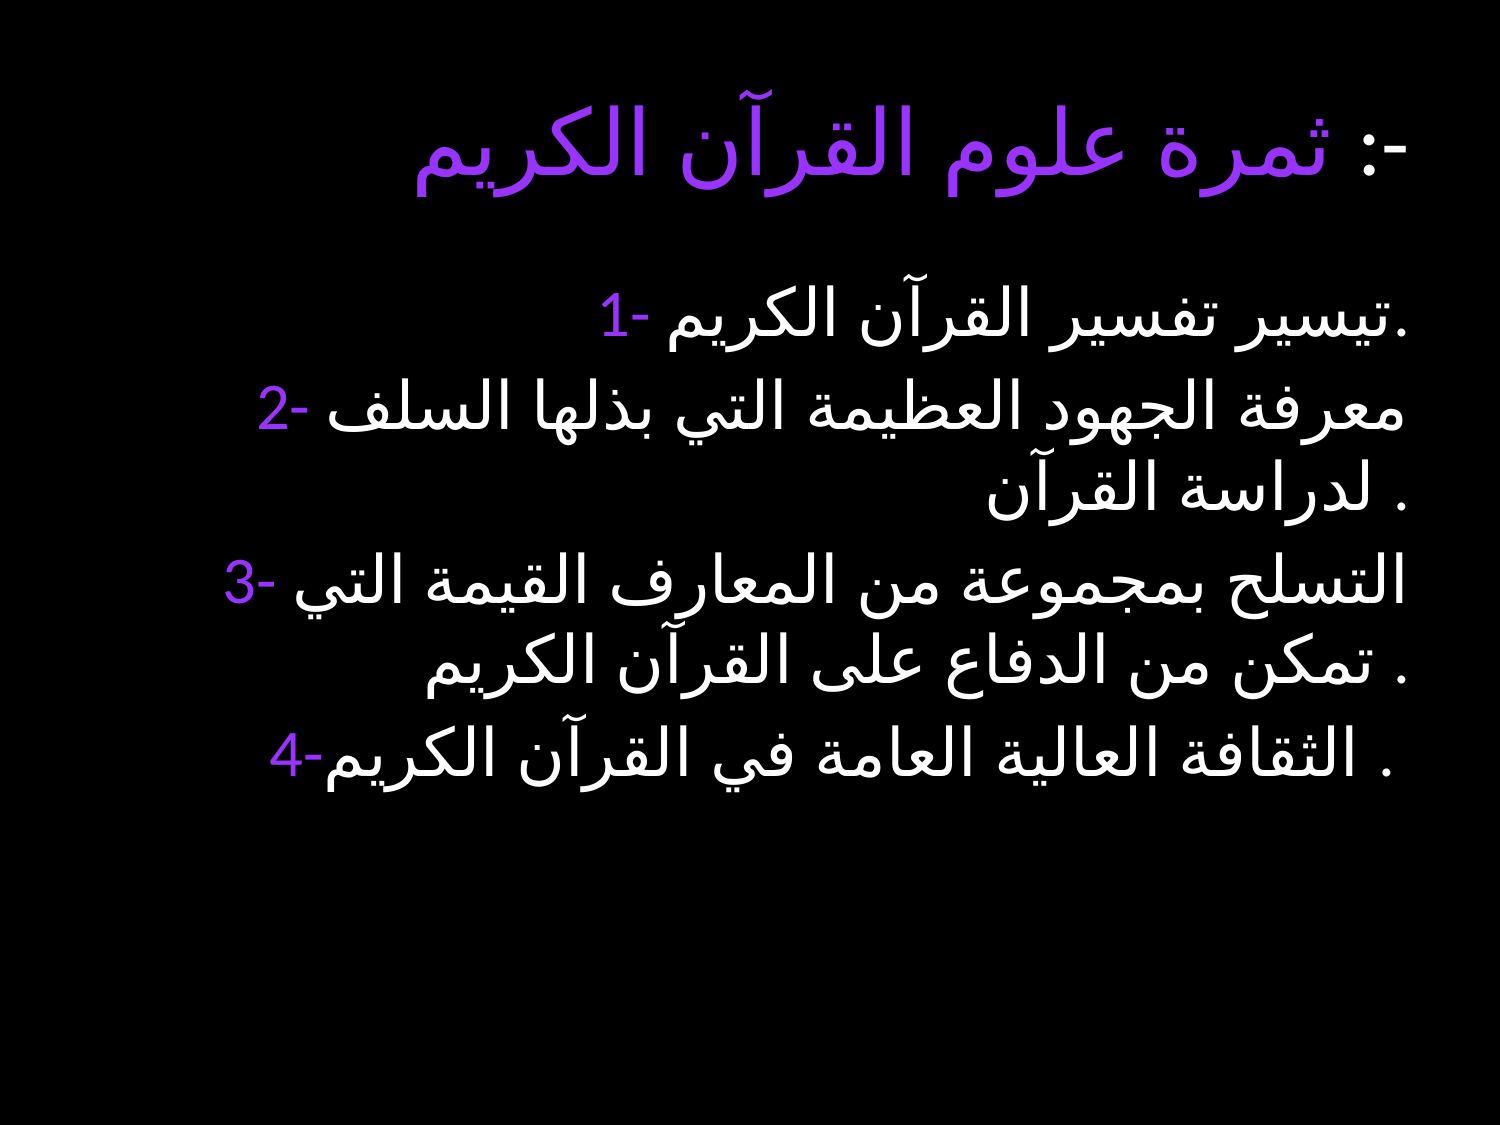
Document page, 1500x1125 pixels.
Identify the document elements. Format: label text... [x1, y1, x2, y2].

title ثمرة علوم القرآن الكريم :- [75, 45, 1425, 233]
list 1- تيسير تفسير القرآن الكريم. 2- معرفة الجهود العظيمة التي بذلها السلف لدراسة القرآن . 3- التسلح بمجموعة من المعارف القيمة التي تمكن من الدفاع على القرآن الكريم . 4-الثقافة العالية العامة في القرآن الكريم . [75, 262, 1425, 1005]
